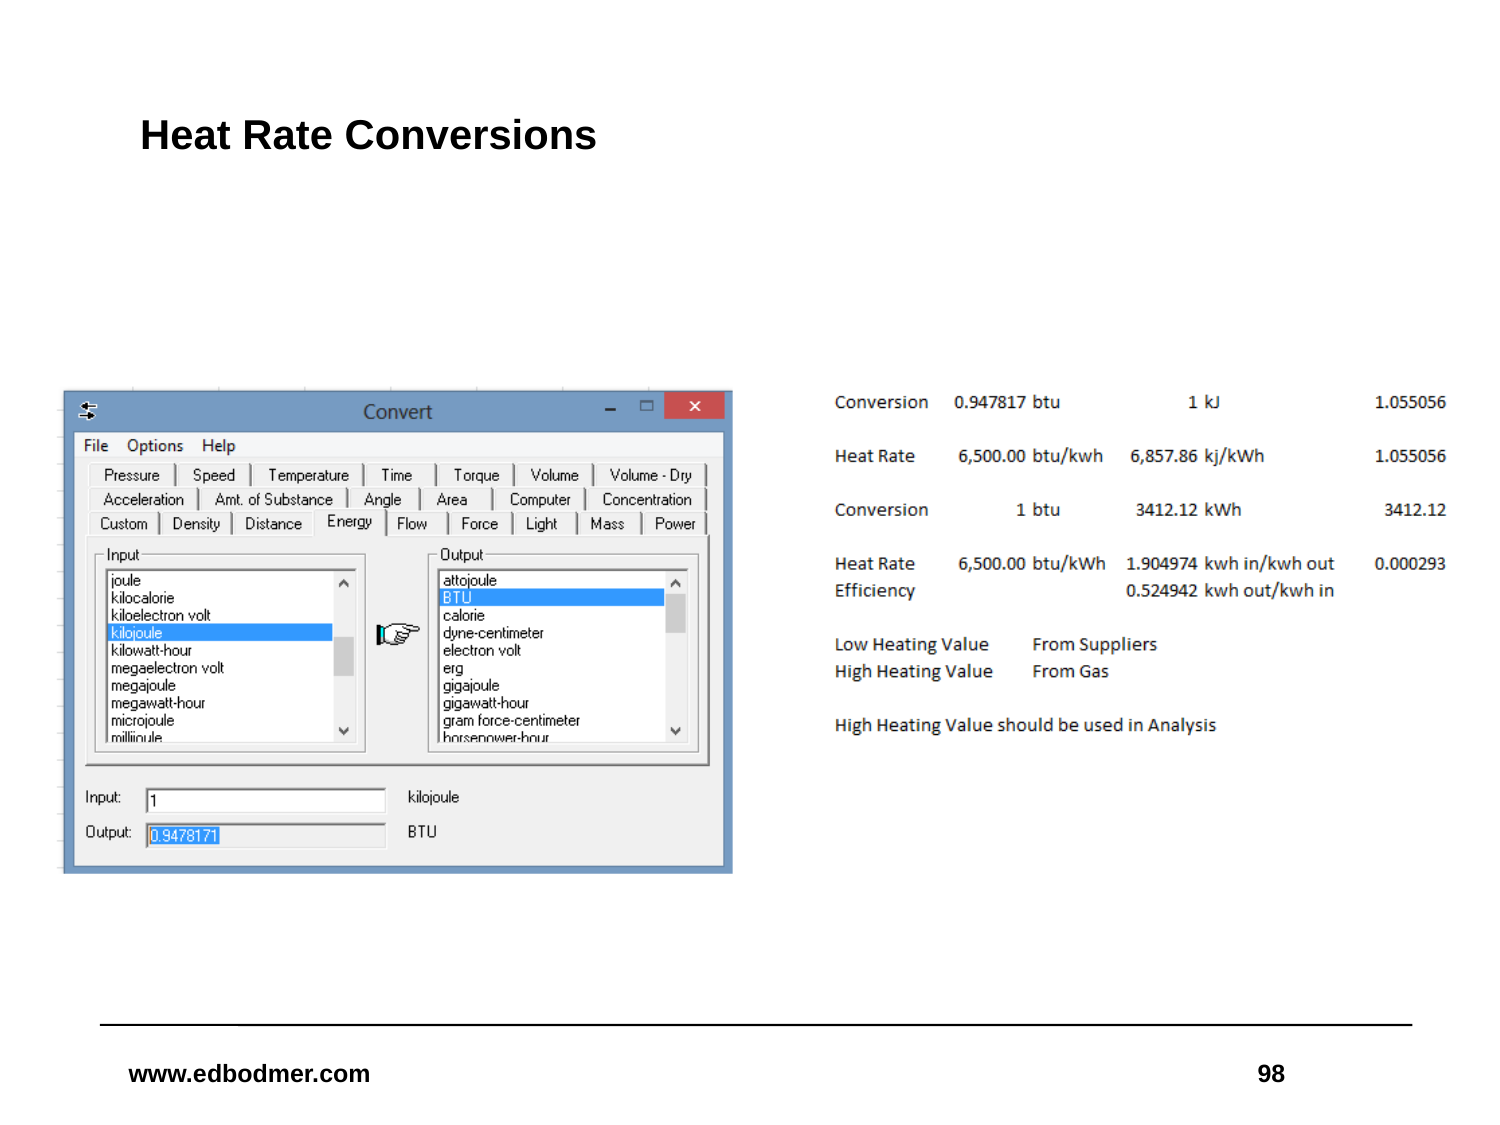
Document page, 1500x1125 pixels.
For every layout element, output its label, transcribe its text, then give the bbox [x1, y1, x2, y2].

picture [0, 337, 1462, 913]
title Heat Rate Conversions [125, 99, 1288, 225]
